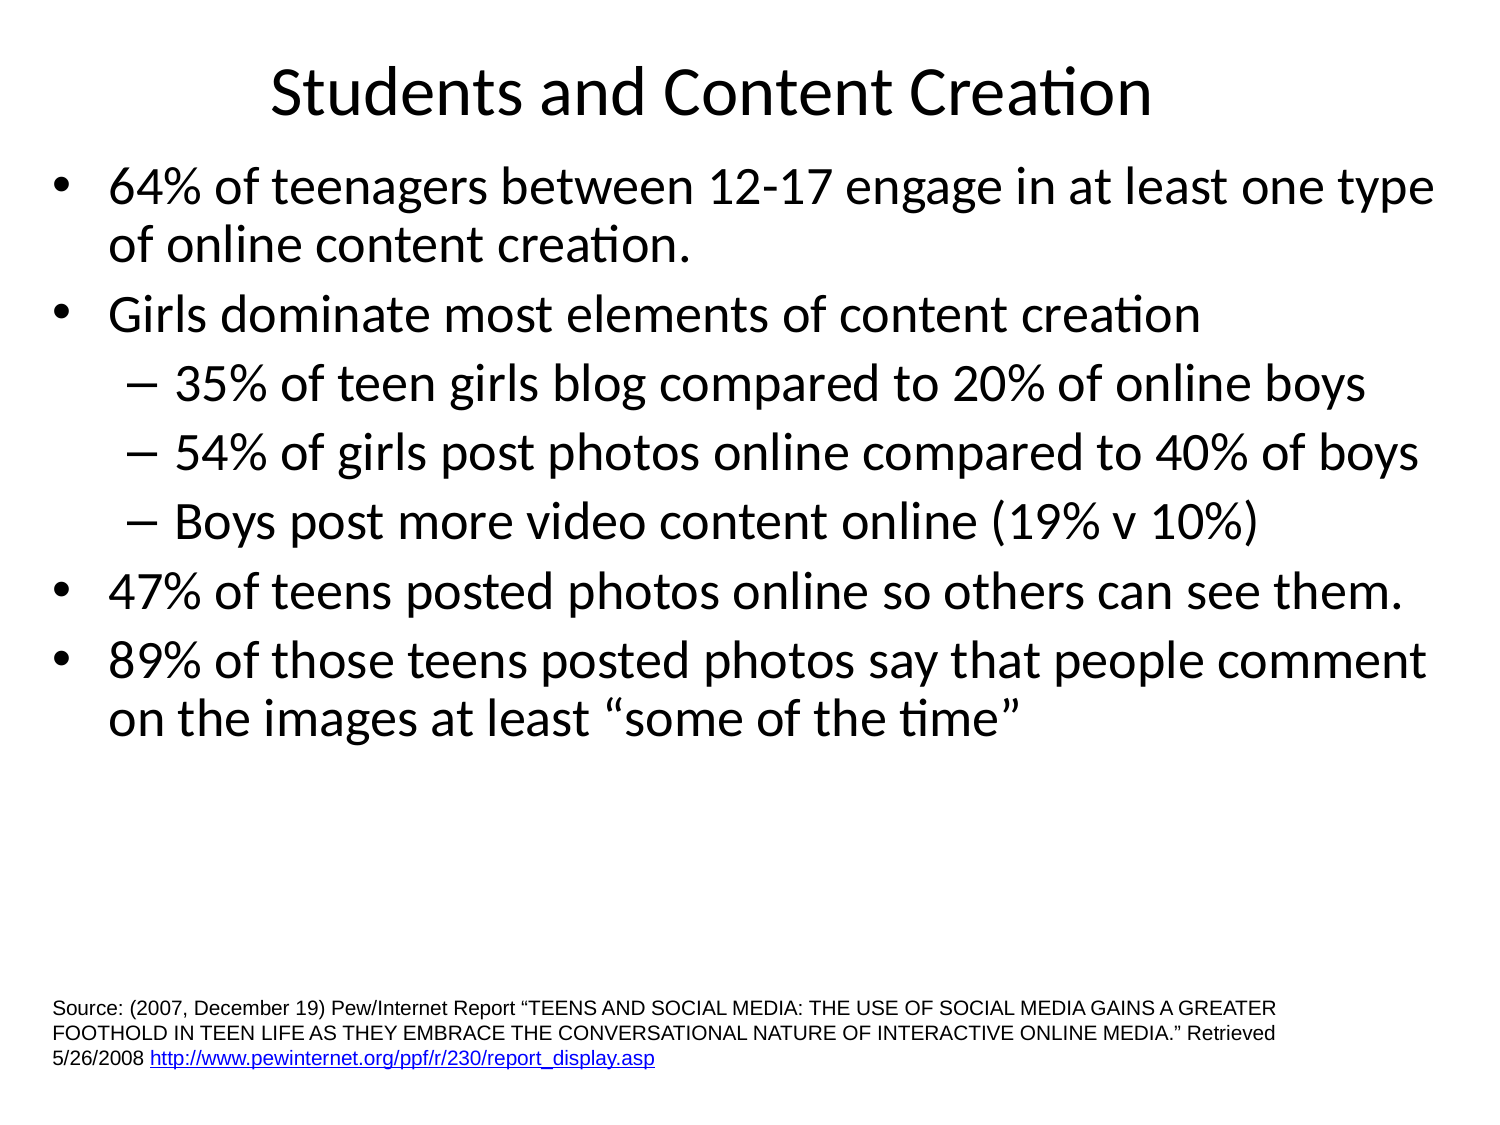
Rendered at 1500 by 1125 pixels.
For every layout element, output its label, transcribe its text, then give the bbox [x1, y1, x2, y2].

title Students and Content Creation [37, 37, 1388, 138]
list 64% of teenagers between 12-17 engage in at least one type of online content creation. Girls dominate most elements of content creation 35% of teen girls blog compared to 20% of online boys 54% of girls post photos online compared to 40% of boys Boys post more video content online (19% v 10%) 47% of teens posted photos online so others can see them. 89% of those teens posted photos say that people comment on the images at least “some of the time” [37, 149, 1463, 963]
text_box Source: (2007, December 19) Pew/Internet Report “TEENS AND SOCIAL MEDIA: THE USE OF SOCIAL MEDIA GAINS A GREATER FOOTHOLD IN TEEN LIFE AS THEY EMBRACE THE CONVERSATIONAL NATURE OF INTERACTIVE ONLINE MEDIA.” Retrieved 5/26/2008 http://www.pewinternet.org/ppf/r/230/report_display.asp [37, 987, 1388, 1078]
